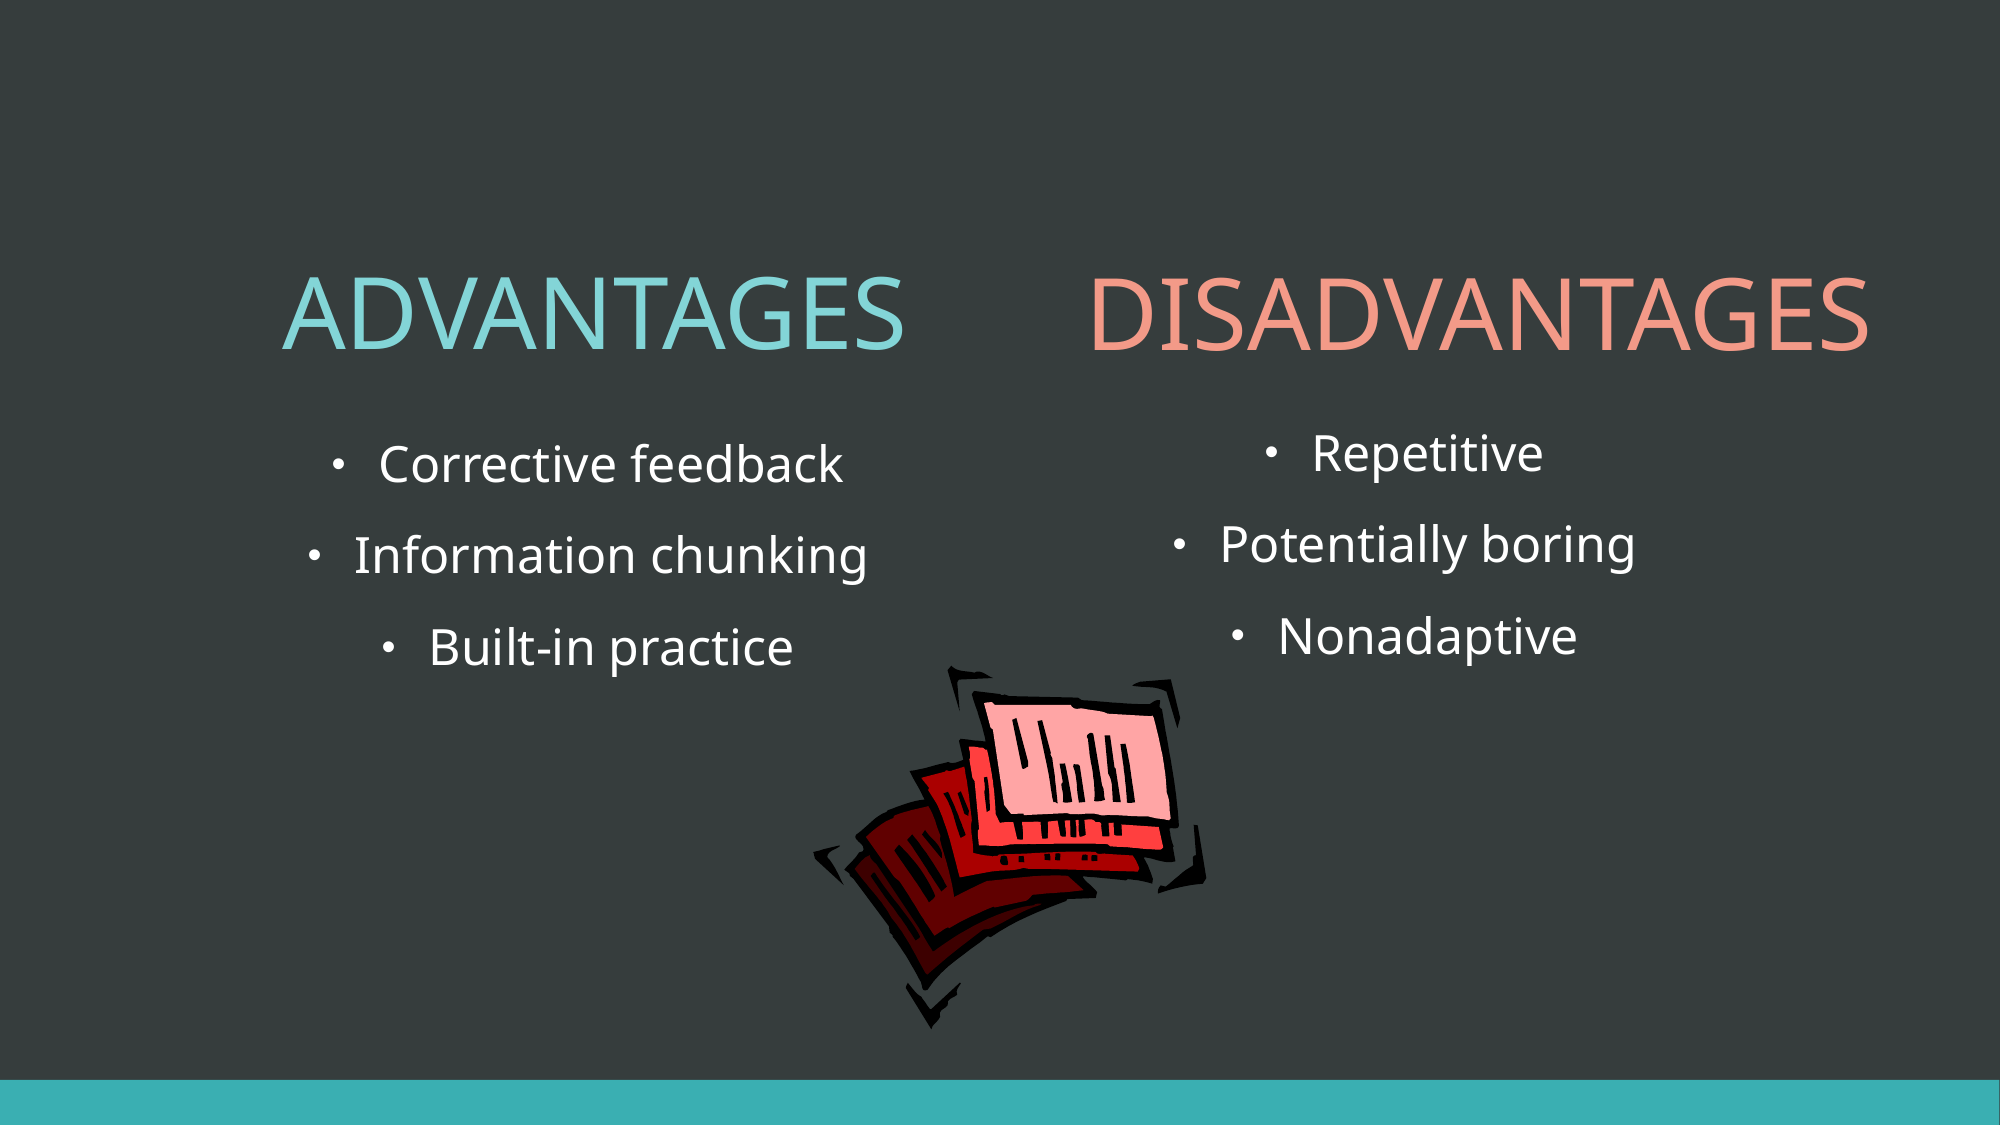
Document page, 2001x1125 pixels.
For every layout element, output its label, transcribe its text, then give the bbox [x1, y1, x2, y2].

list Disadvantages [1027, 244, 1932, 392]
list Corrective feedback Information chunking Built-in practice [213, 431, 964, 1085]
picture [860, 623, 1194, 1046]
list ADVANTAGES [219, 264, 970, 416]
list Repetitive Potentially boring Nonadaptive [1029, 420, 1780, 1074]
